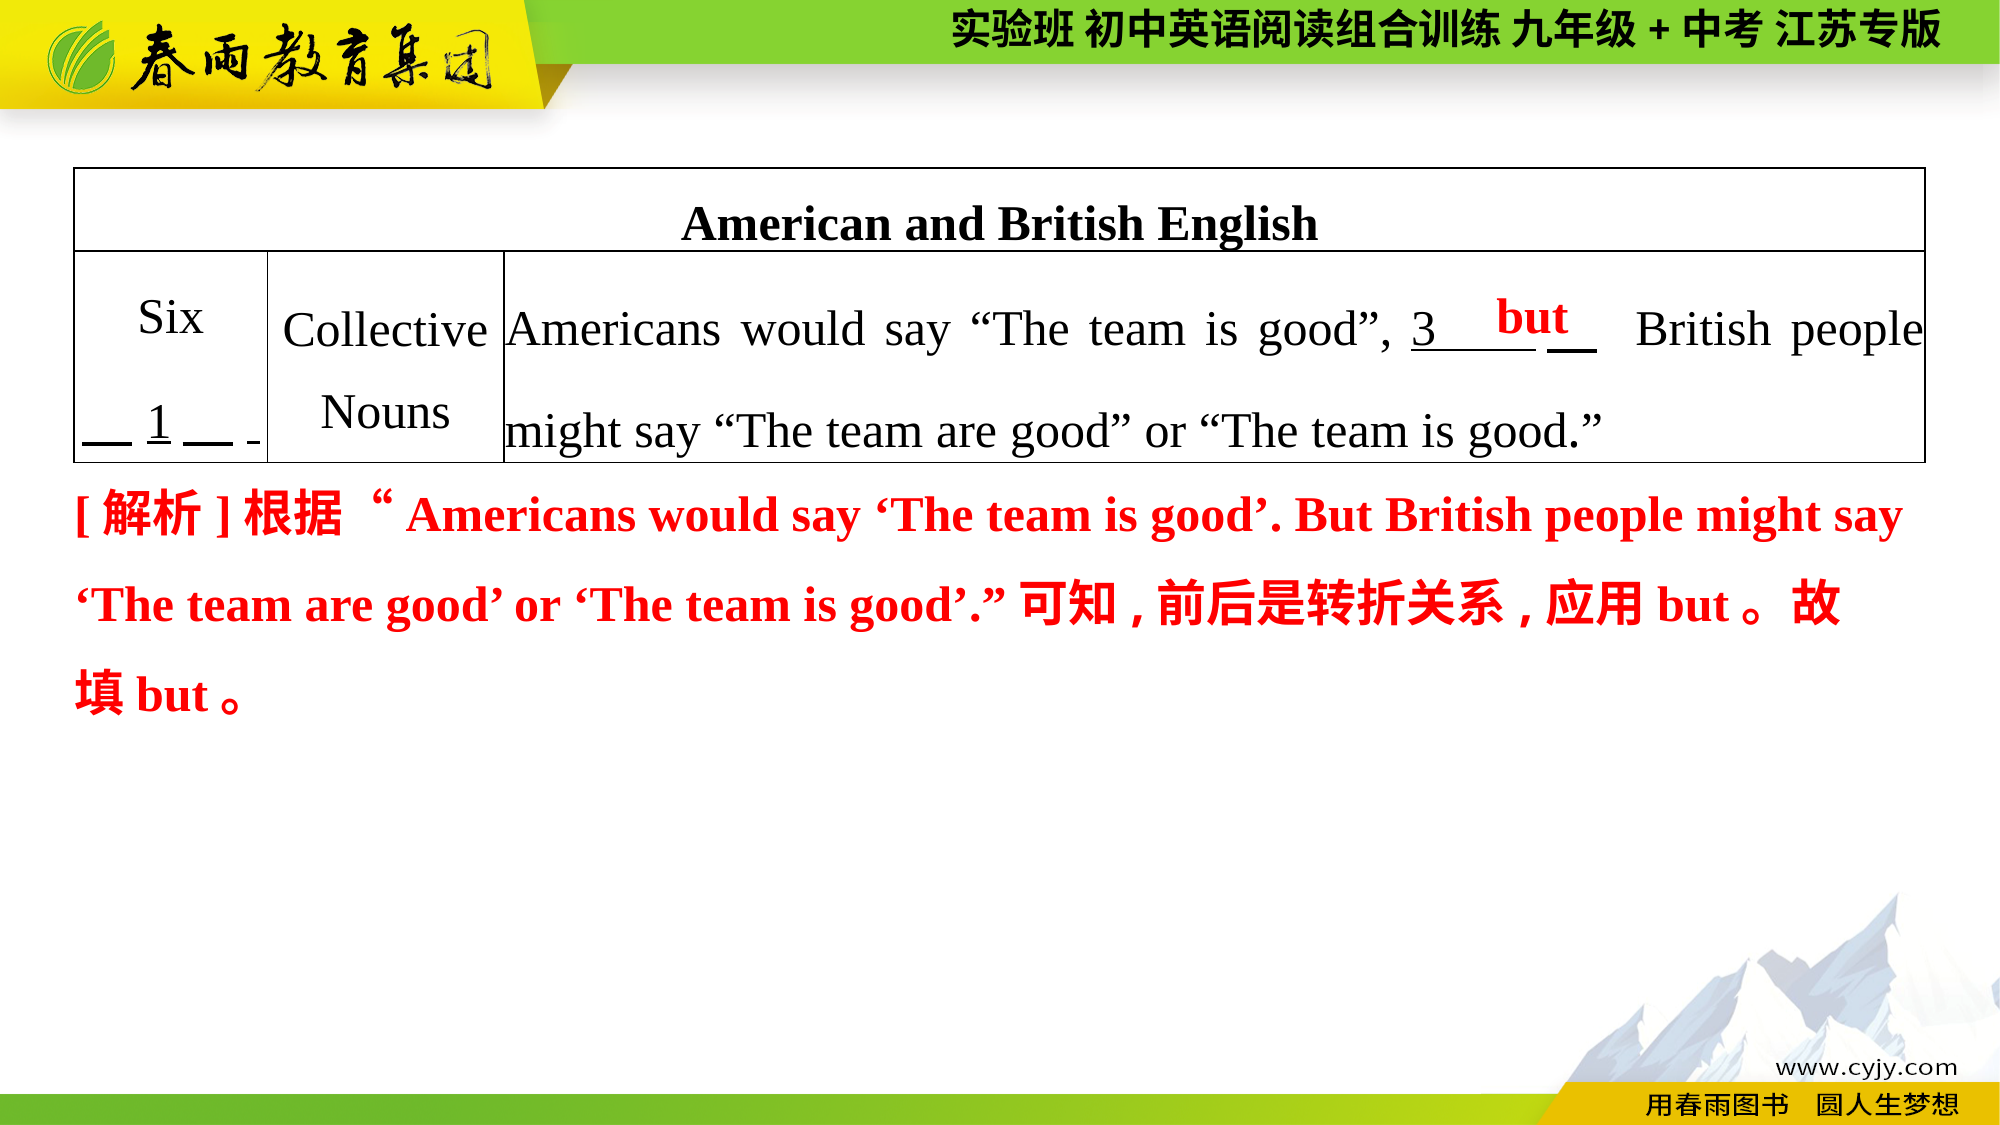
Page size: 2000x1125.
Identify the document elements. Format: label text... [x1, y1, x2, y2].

table_cell Americans would say “The team is good”, 3 British people might say “The team are good” or “The team is good.” [505, 252, 1924, 444]
table_header American and British English [75, 169, 1924, 250]
picture [0, 0, 2000, 1125]
text_box but [1481, 276, 1584, 351]
table_cell Collective Nouns [268, 252, 503, 444]
list [解析]根据“Americans would say ‘The team is good’. But British people might say ‘The team are good’ or ‘The team is good’.”可知,前后是转折关系,应用but。故 填but。 [59, 444, 1944, 733]
table_cell Six 1 . [75, 252, 267, 444]
